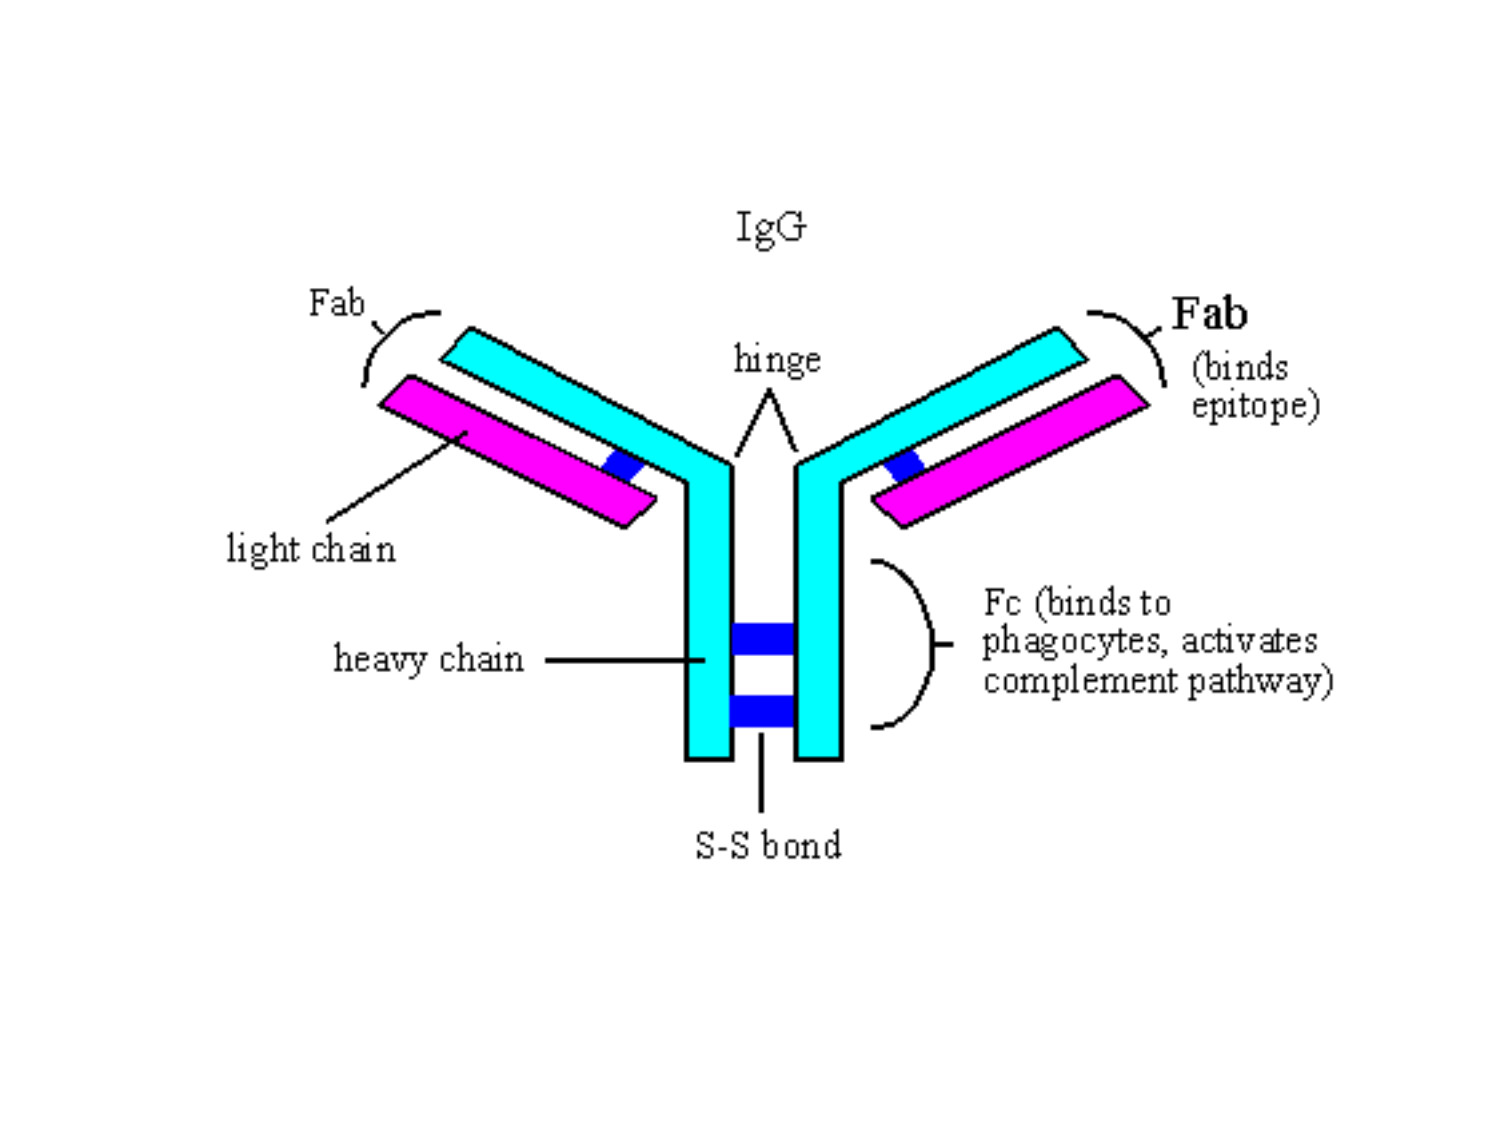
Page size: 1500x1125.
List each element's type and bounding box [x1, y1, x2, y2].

picture [182, 172, 1393, 894]
